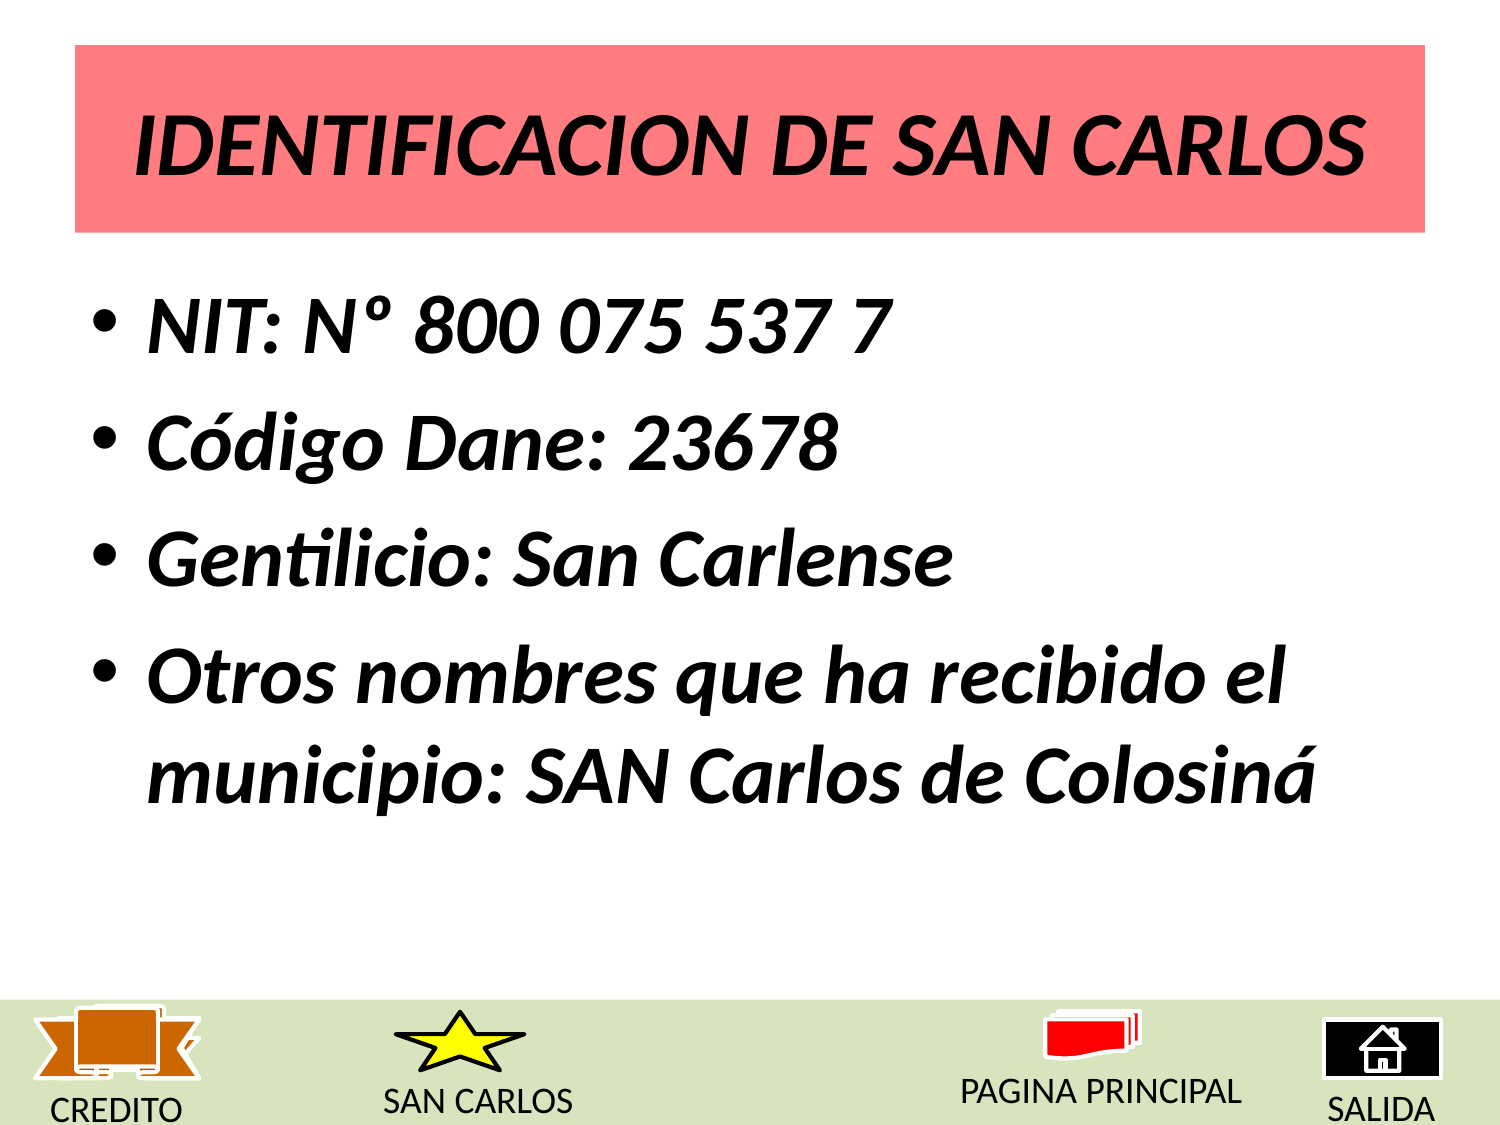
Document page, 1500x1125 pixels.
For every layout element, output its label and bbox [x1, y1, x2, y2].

list [75, 262, 1425, 997]
text_box [0, 997, 1500, 1125]
title [75, 45, 1425, 233]
